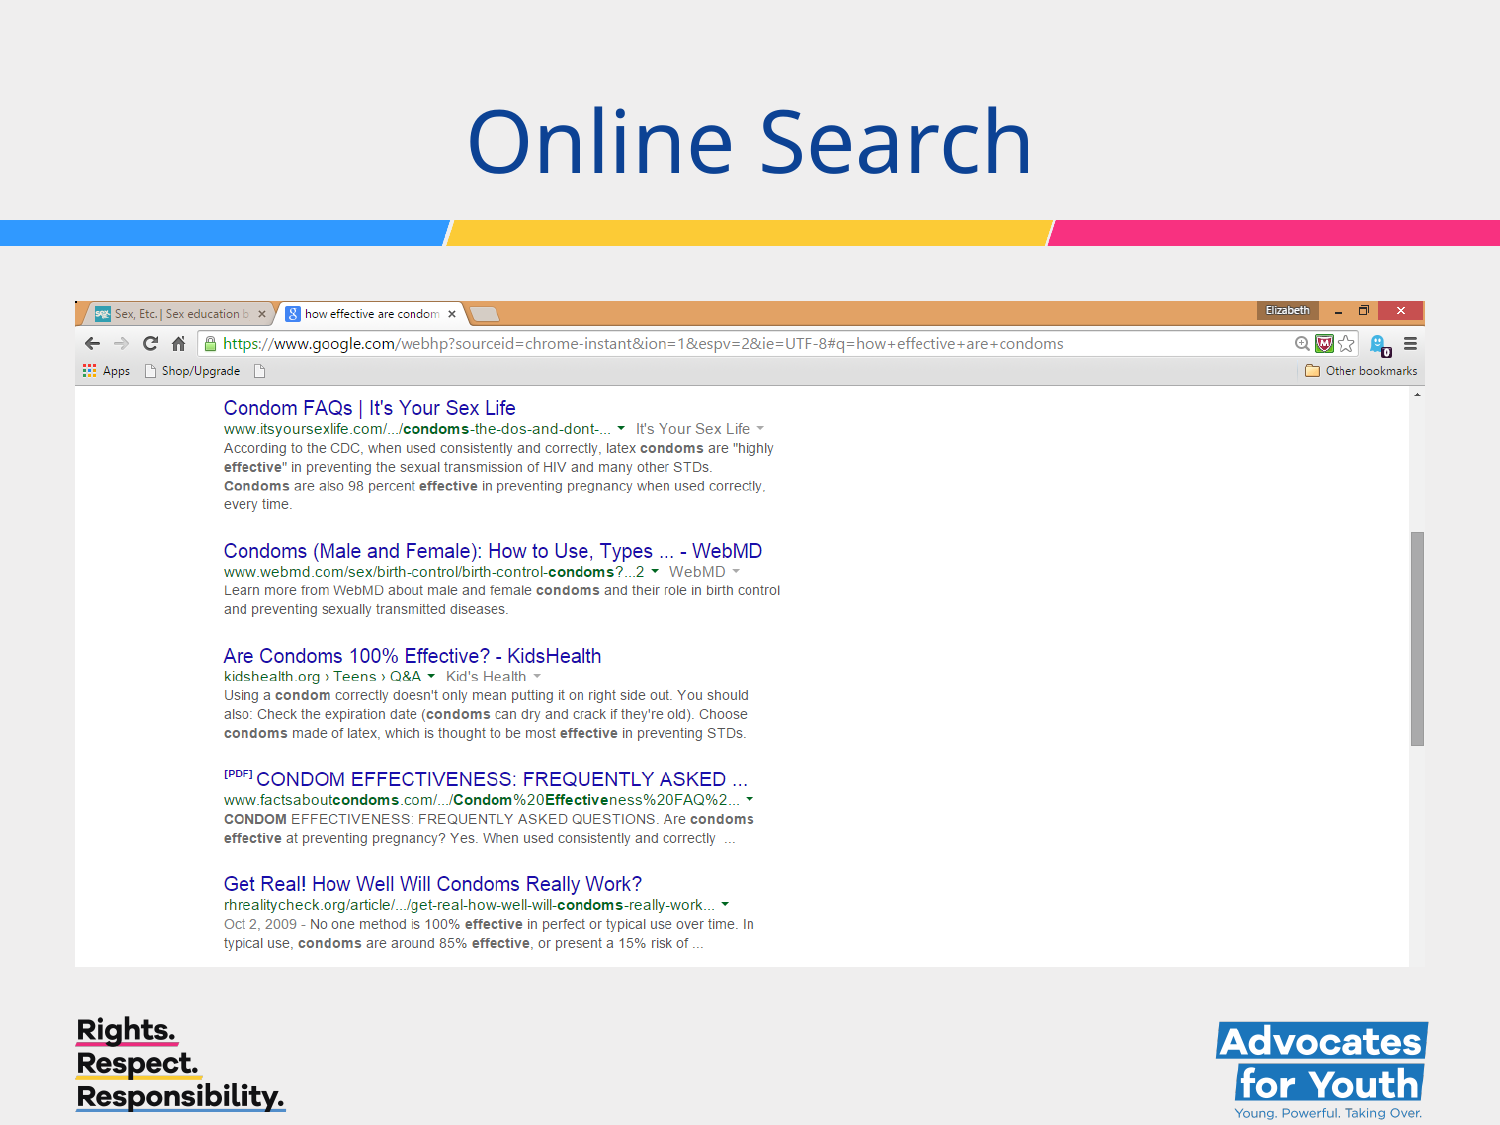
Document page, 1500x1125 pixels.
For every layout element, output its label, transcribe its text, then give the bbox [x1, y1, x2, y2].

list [74, 301, 1426, 967]
title Online Search [75, 45, 1425, 233]
picture [0, 207, 1500, 258]
